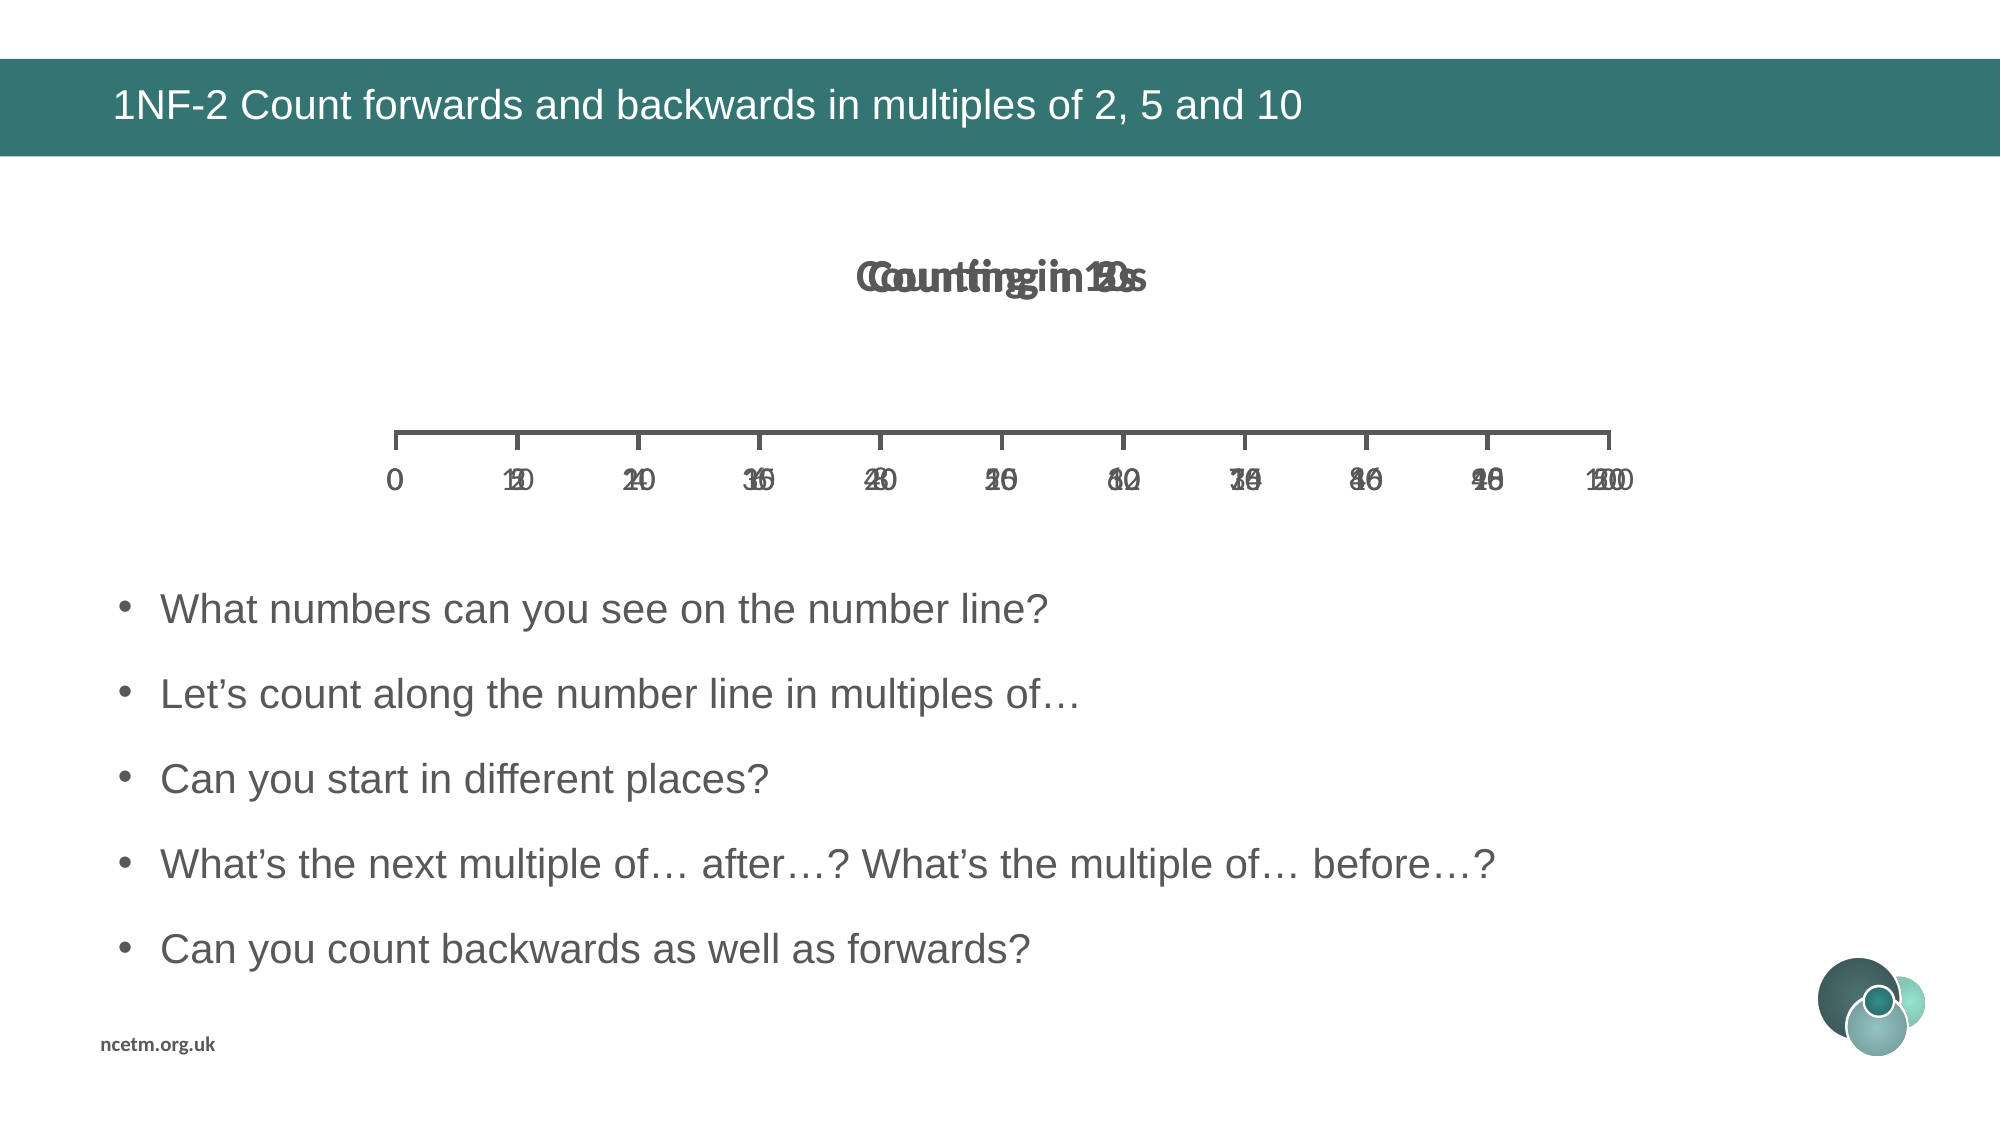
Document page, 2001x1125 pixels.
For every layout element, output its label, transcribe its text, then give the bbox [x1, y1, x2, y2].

text_box What numbers can you see on the number line? Let’s count along the number line in multiples of… Can you start in different places? What’s the next multiple of… after…? What’s the multiple of… before…? Can you count backwards as well as forwards? [103, 564, 1901, 978]
picture [1818, 958, 1925, 1056]
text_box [356, 238, 1709, 506]
title 1NF-2 Count forwards and backwards in multiples of 2, 5 and 10 [97, 76, 1945, 147]
